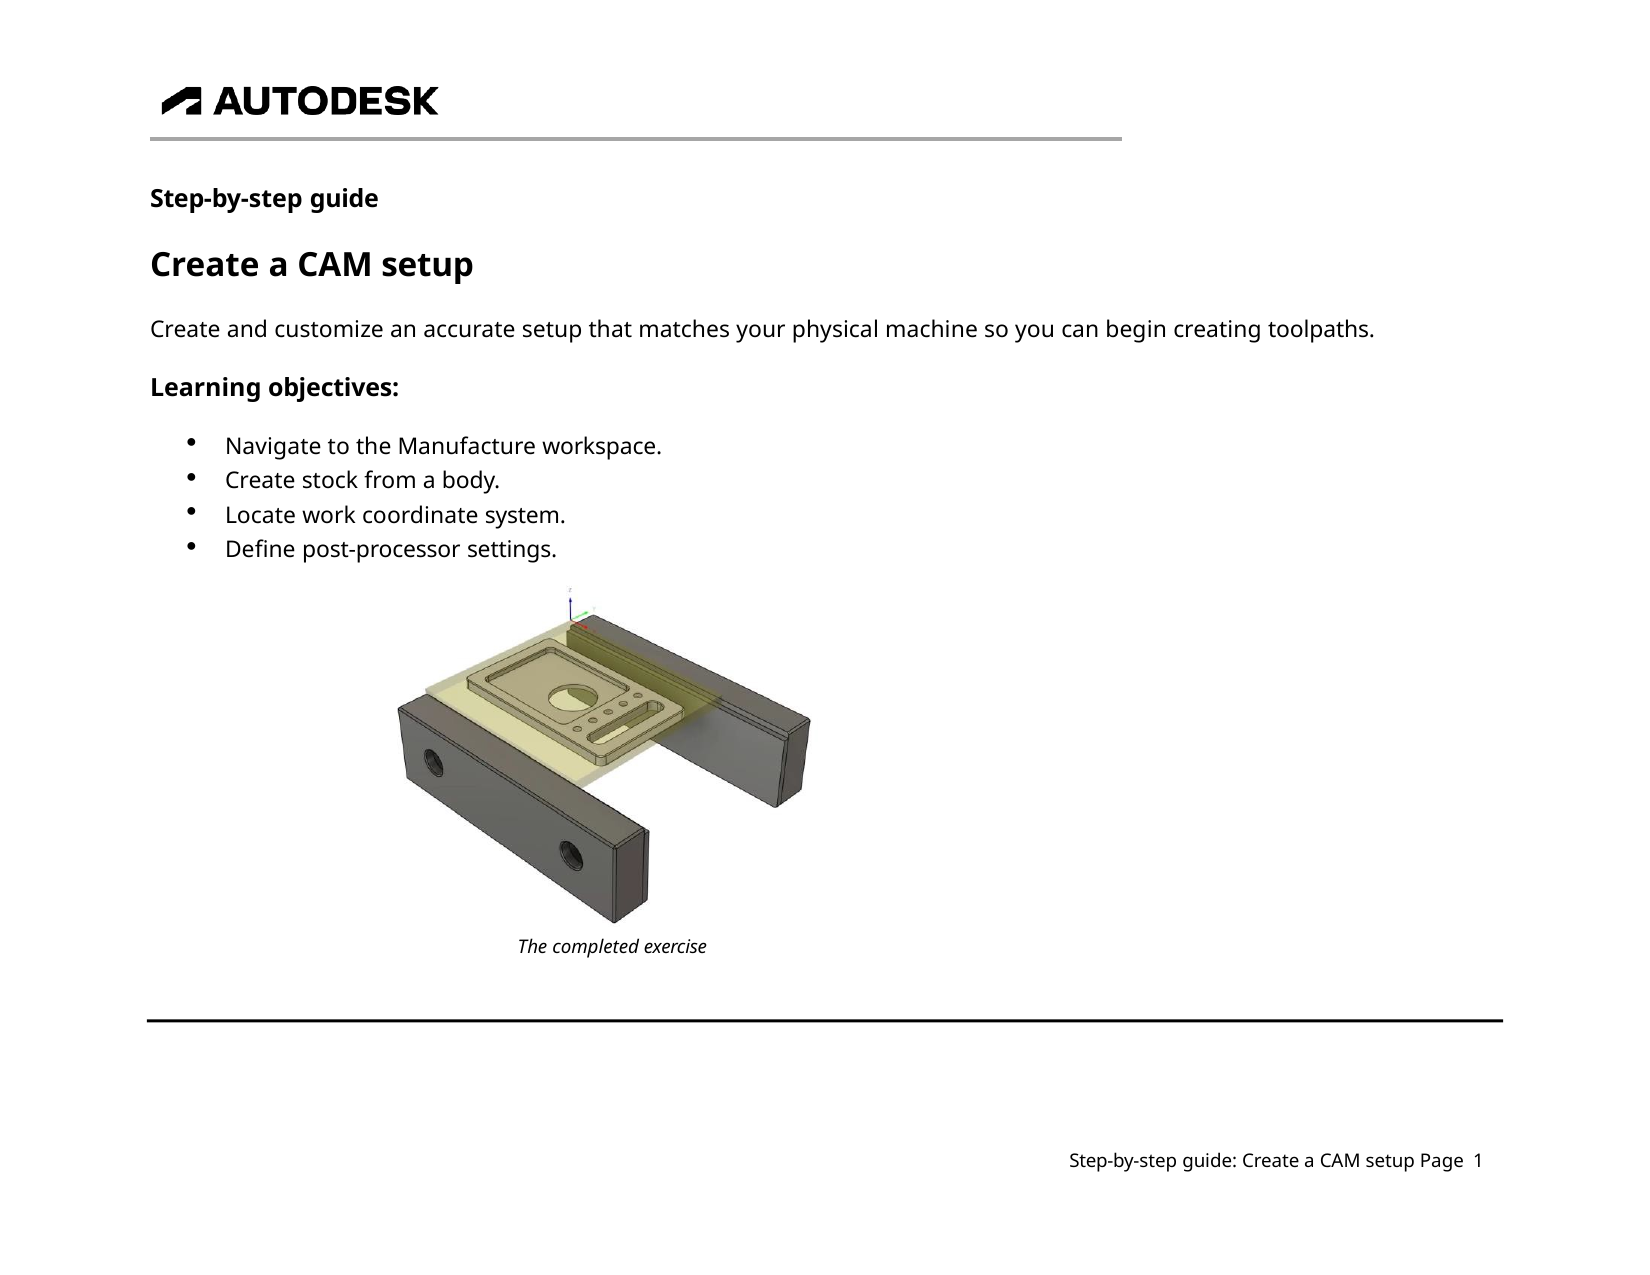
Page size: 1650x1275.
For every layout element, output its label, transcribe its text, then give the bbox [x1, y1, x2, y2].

text_box Step-by-step guide Create a CAM setup Create and customize an accurate setup that matches your physical machine so you can begin creating toolpaths. Learning objectives: Navigate to the Manufacture workspace. Create stock from a body. Locate work coordinate system. Define post-processor settings. [147, 180, 1378, 563]
picture [161, 86, 439, 115]
picture [396, 585, 818, 927]
text_box [146, 1019, 1504, 1023]
slide_number Step-by-step guide: Create a CAM setup Page 10 [1067, 1145, 1509, 1275]
text_box The completed exercise [515, 936, 728, 958]
